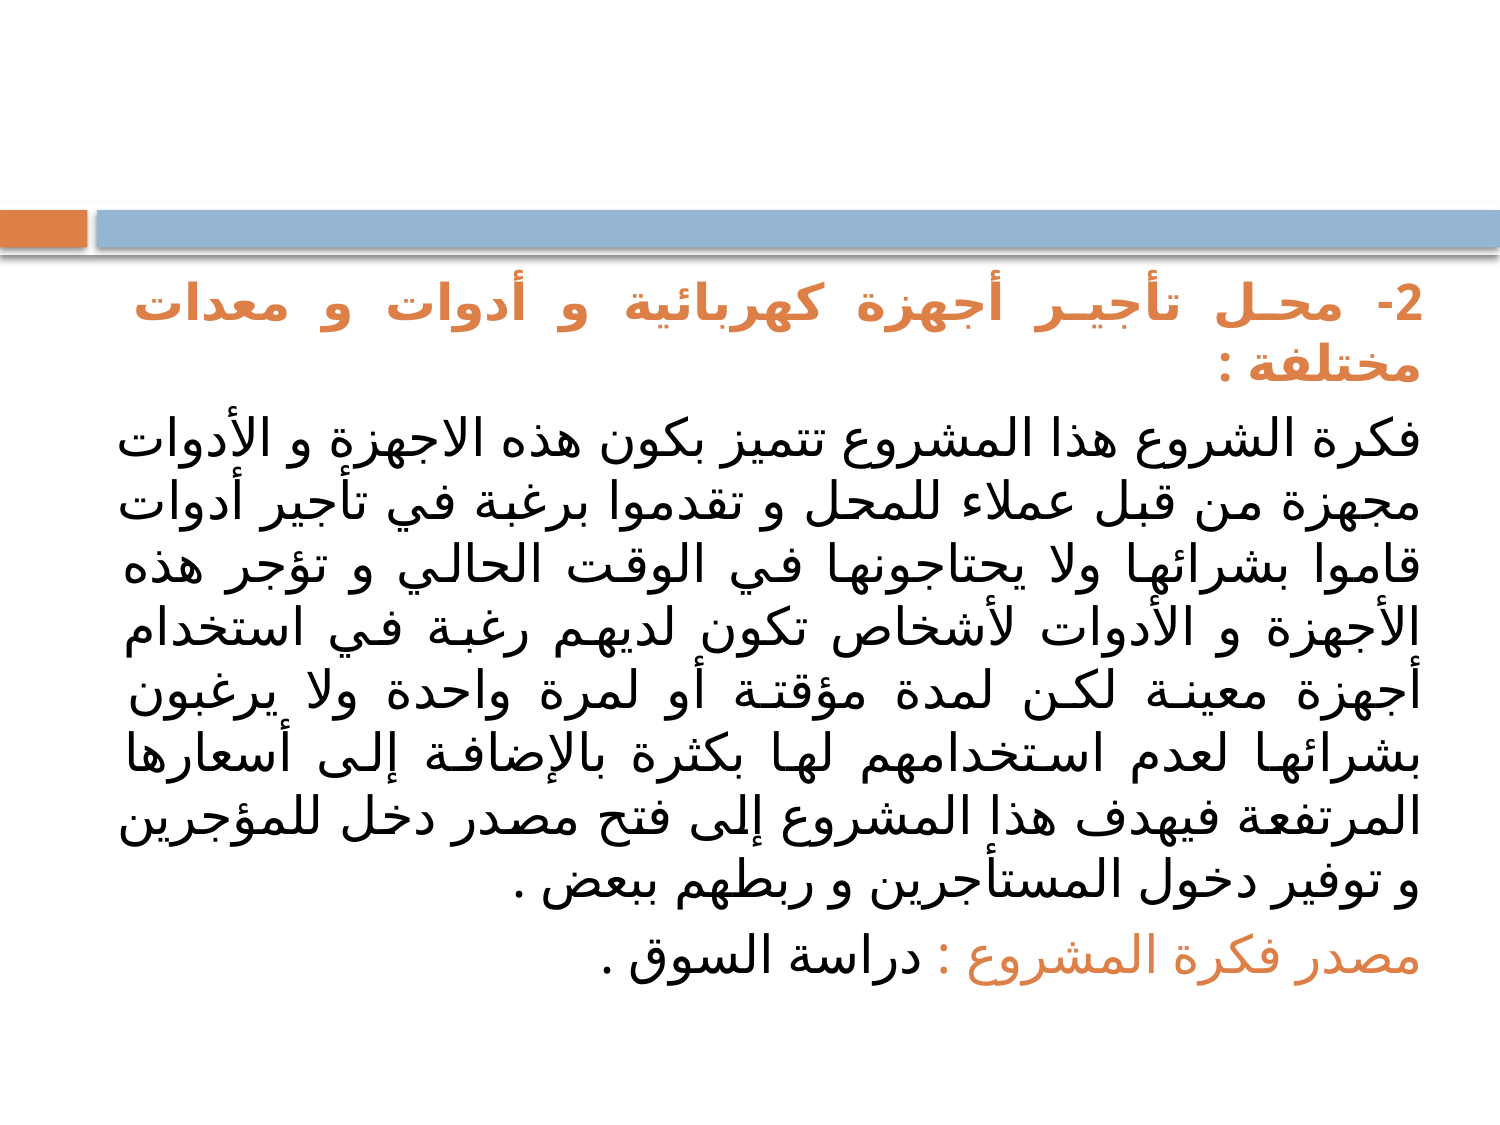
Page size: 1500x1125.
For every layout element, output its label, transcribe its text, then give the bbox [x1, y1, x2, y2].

list 2- محل تأجير أجهزة كهربائية و أدوات و معدات مختلفة : فكرة الشروع هذا المشروع تتميز بكون هذه الاجهزة و الأدوات مجهزة من قبل عملاء للمحل و تقدموا برغبة في تأجير أدوات قاموا بشرائها ولا يحتاجونها في الوقت الحالي و تؤجر هذه الأجهزة و الأدوات لأشخاص تكون لديهم رغبة في استخدام أجهزة معينة لكن لمدة مؤقتة أو لمرة واحدة ولا يرغبون بشرائها لعدم استخدامهم لها بكثرة بالإضافة إلى أسعارها المرتفعة فيهدف هذا المشروع إلى فتح مصدر دخل للمؤجرين و توفير دخول المستأجرين و ربطهم ببعض . مصدر فكرة المشروع : دراسة السوق . [100, 262, 1438, 1000]
